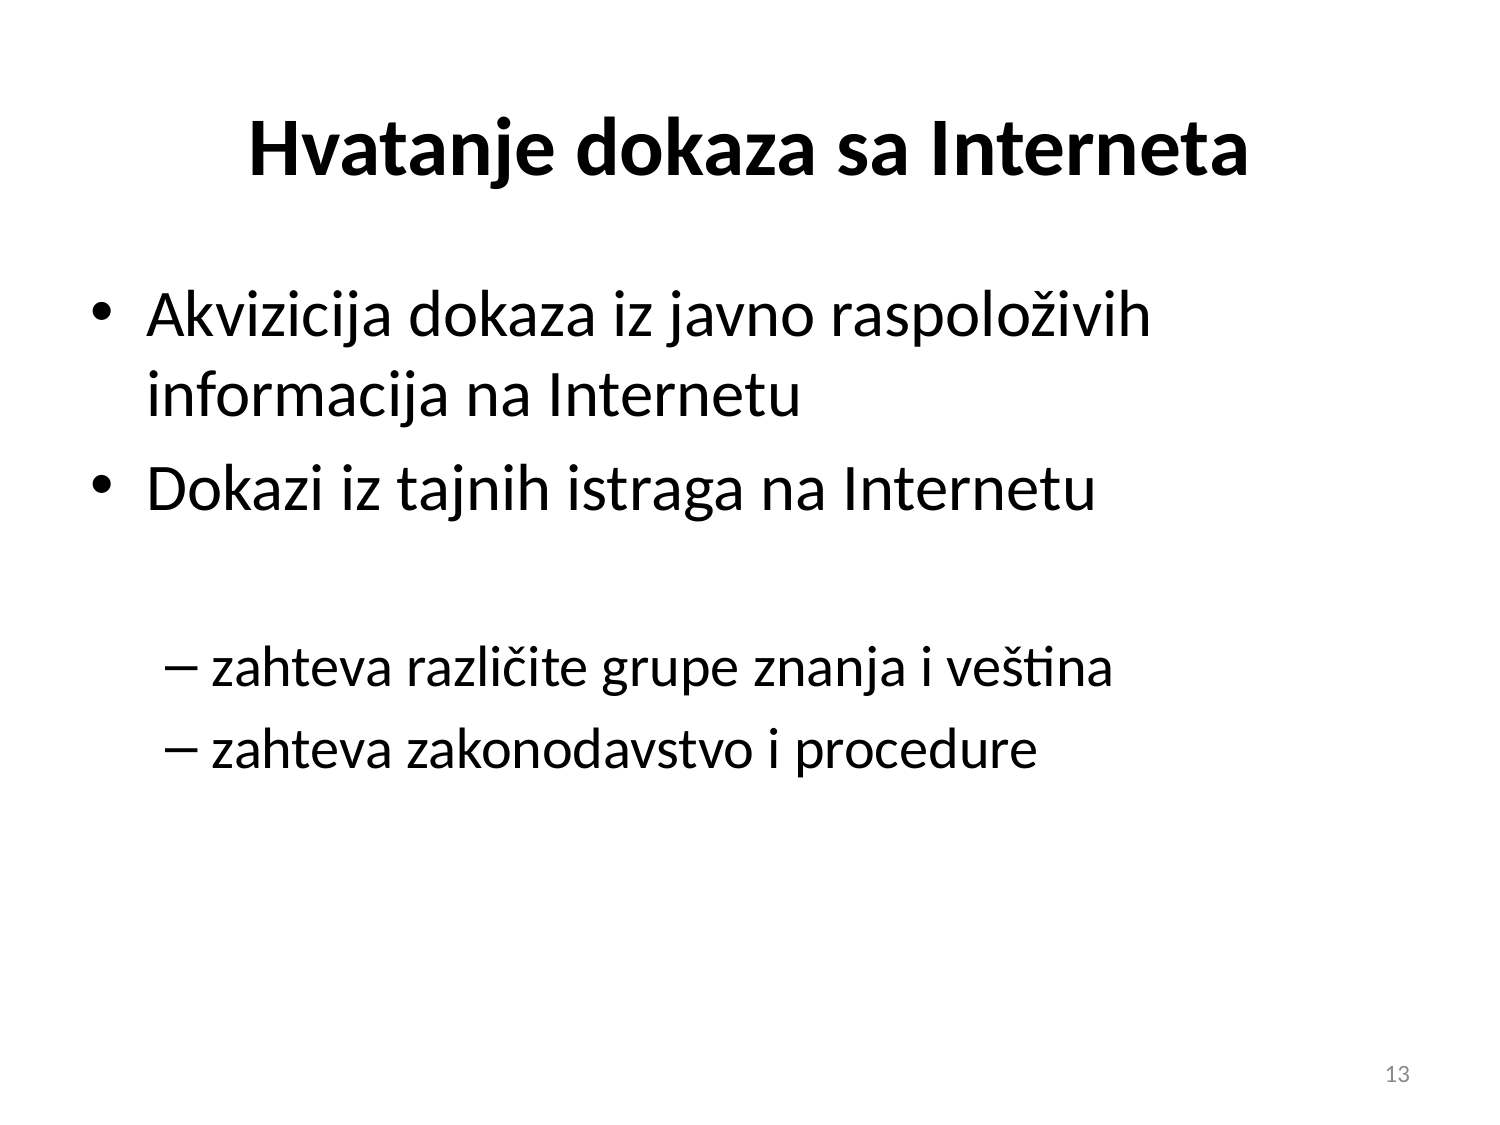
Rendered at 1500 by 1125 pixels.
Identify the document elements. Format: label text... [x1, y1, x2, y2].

slide_number 13 [1074, 1042, 1425, 1103]
text_box Hvatanje dokaza sa Interneta [74, 48, 1425, 236]
list Akvizicija dokaza iz javno raspoloživih informacija na Internetu Dokazi iz tajnih istraga na Internetu zahteva različite grupe znanja i veština zahteva zakonodavstvo i procedure [74, 262, 1426, 1006]
